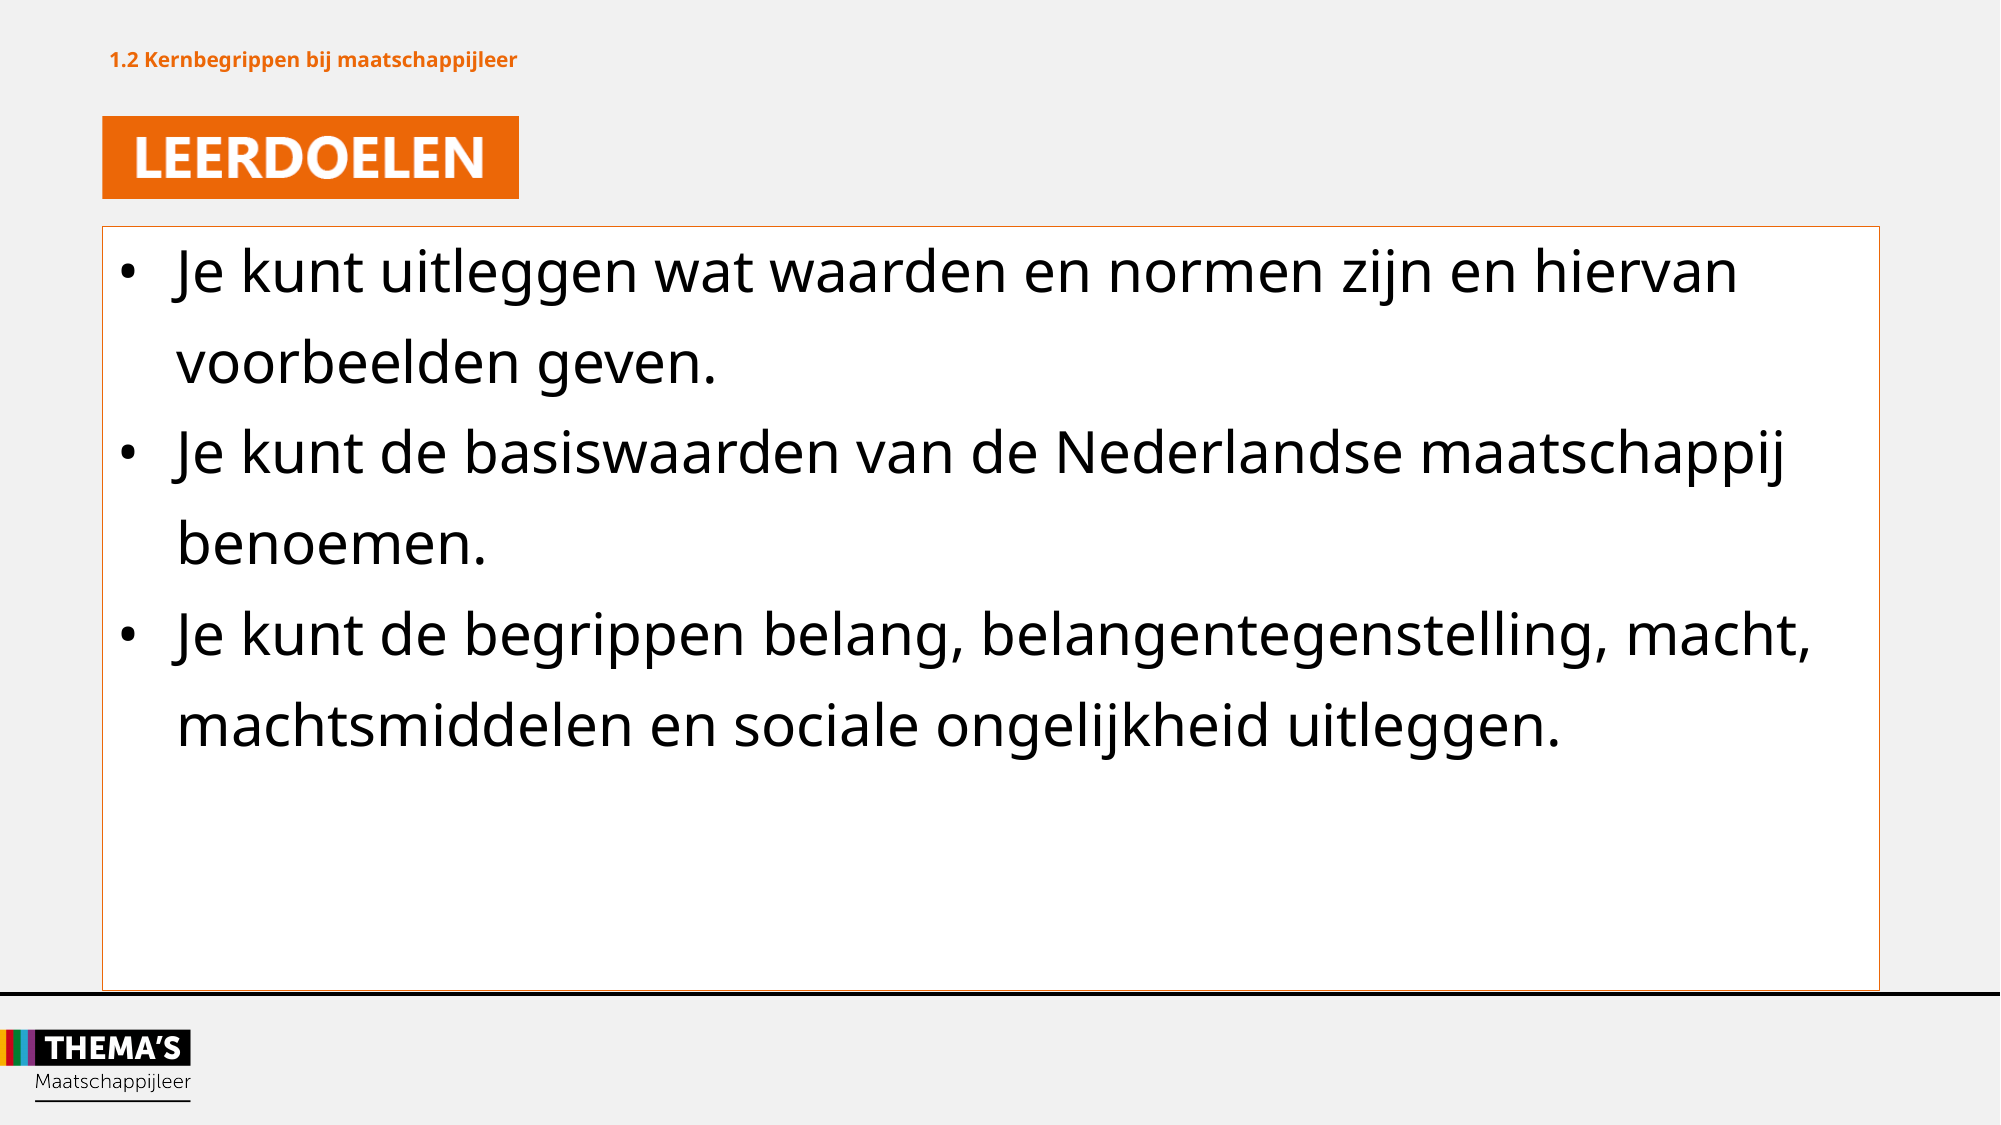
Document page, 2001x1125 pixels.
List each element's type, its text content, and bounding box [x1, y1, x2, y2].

picture [0, 993, 203, 1125]
list 1.2 Kernbegrippen bij maatschappijleer [94, 33, 941, 88]
list • Je kunt uitleggen wat waarden en normen zijn en hiervan voorbeelden geven. • Je kunt de basiswaarden van de Nederlandse maatschappij benoemen. • Je kunt de begrippen belang, belangentegenstelling, macht, machtsmiddelen en sociale ongelijkheid uitleggen. [102, 226, 1880, 991]
